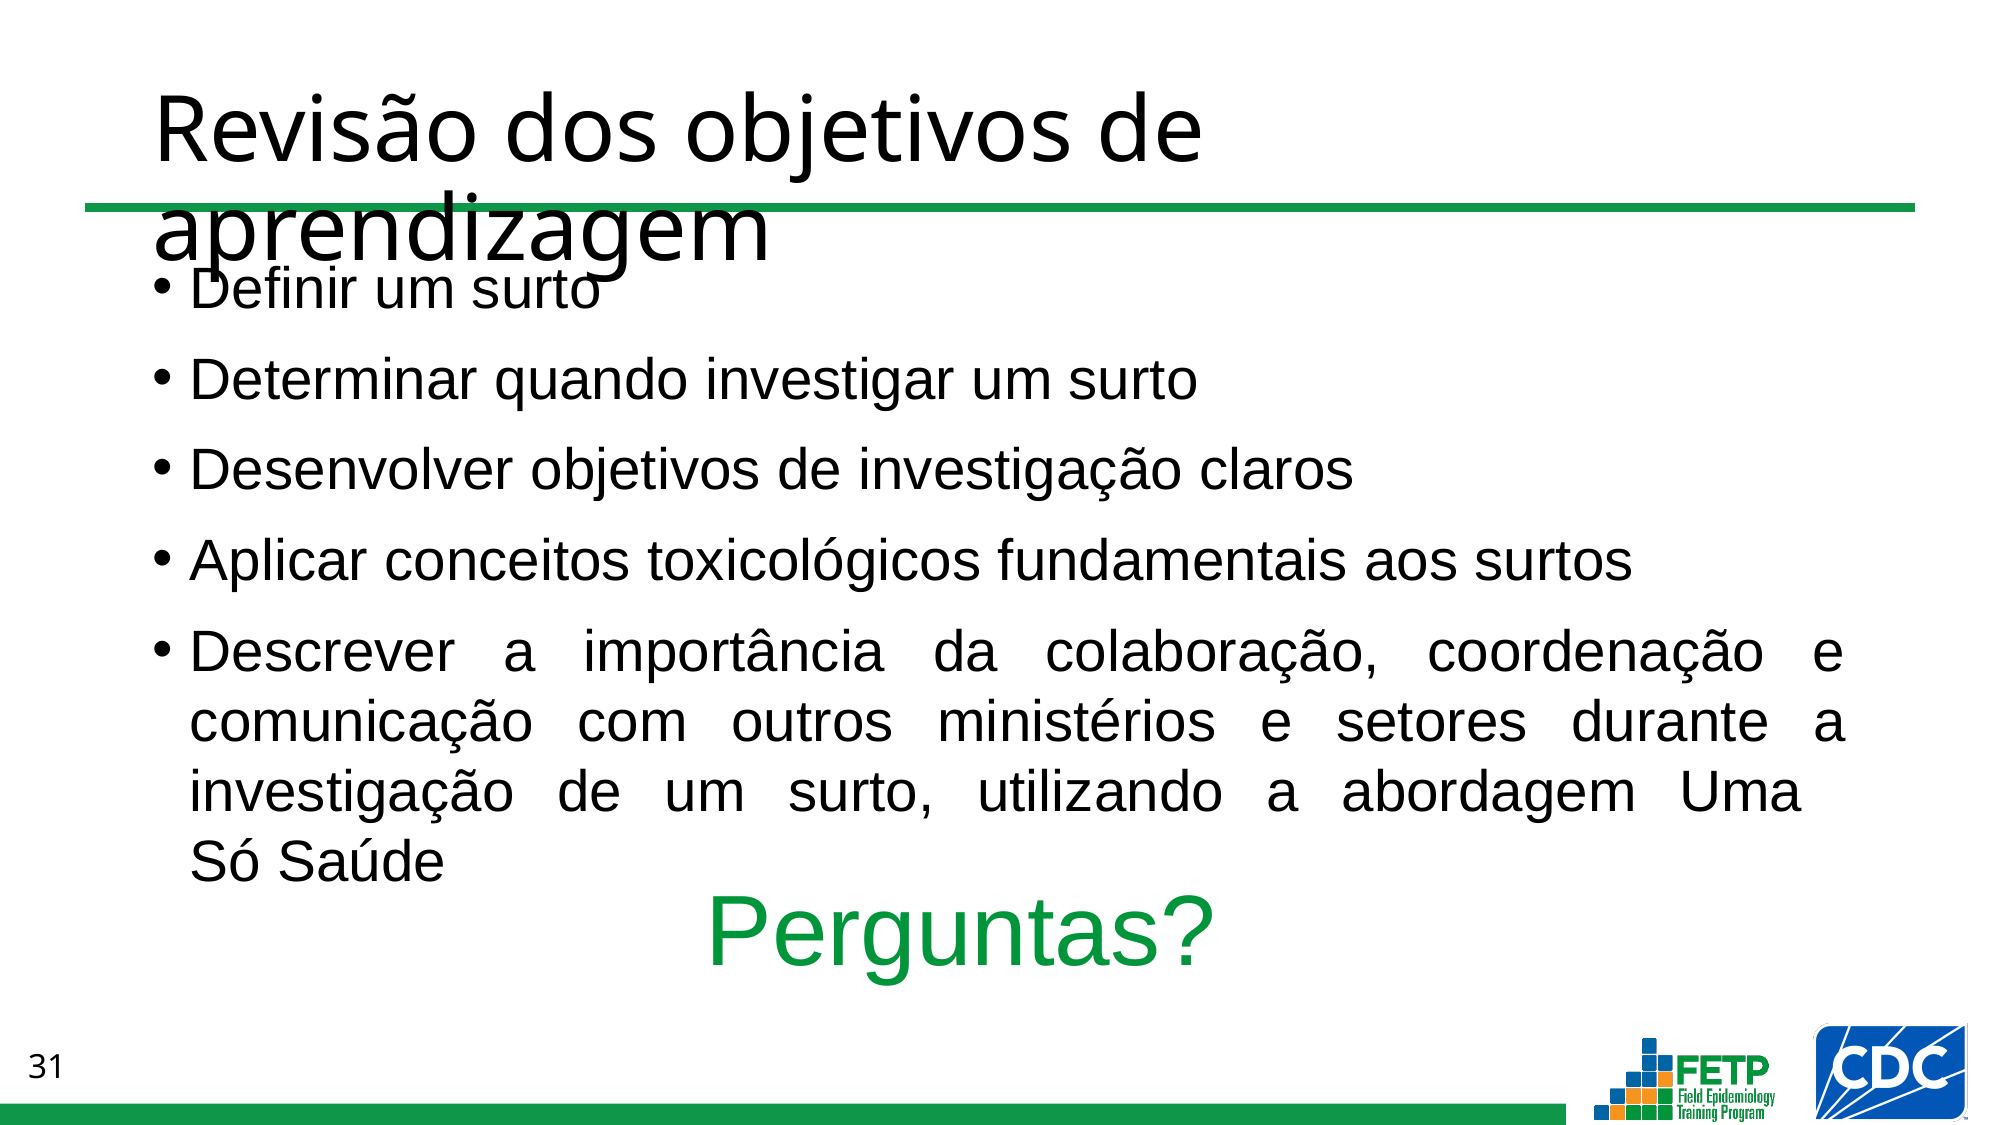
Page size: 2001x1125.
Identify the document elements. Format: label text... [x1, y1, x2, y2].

list Definir um surto Determinar quando investigar um surto Desenvolver objetivos de investigação claros Aplicar conceitos toxicológicos fundamentais aos surtos Descrever a importância da colaboração, coordenação e comunicação com outros ministérios e setores durante a investigação de um surto, utilizando a abordagem Uma Só Saúde [137, 242, 1863, 1004]
text_box Perguntas? [667, 858, 1283, 994]
picture [1594, 1038, 1775, 1122]
title Revisão dos objetivos de aprendizagem [137, 75, 1863, 207]
picture [1813, 1023, 1968, 1122]
